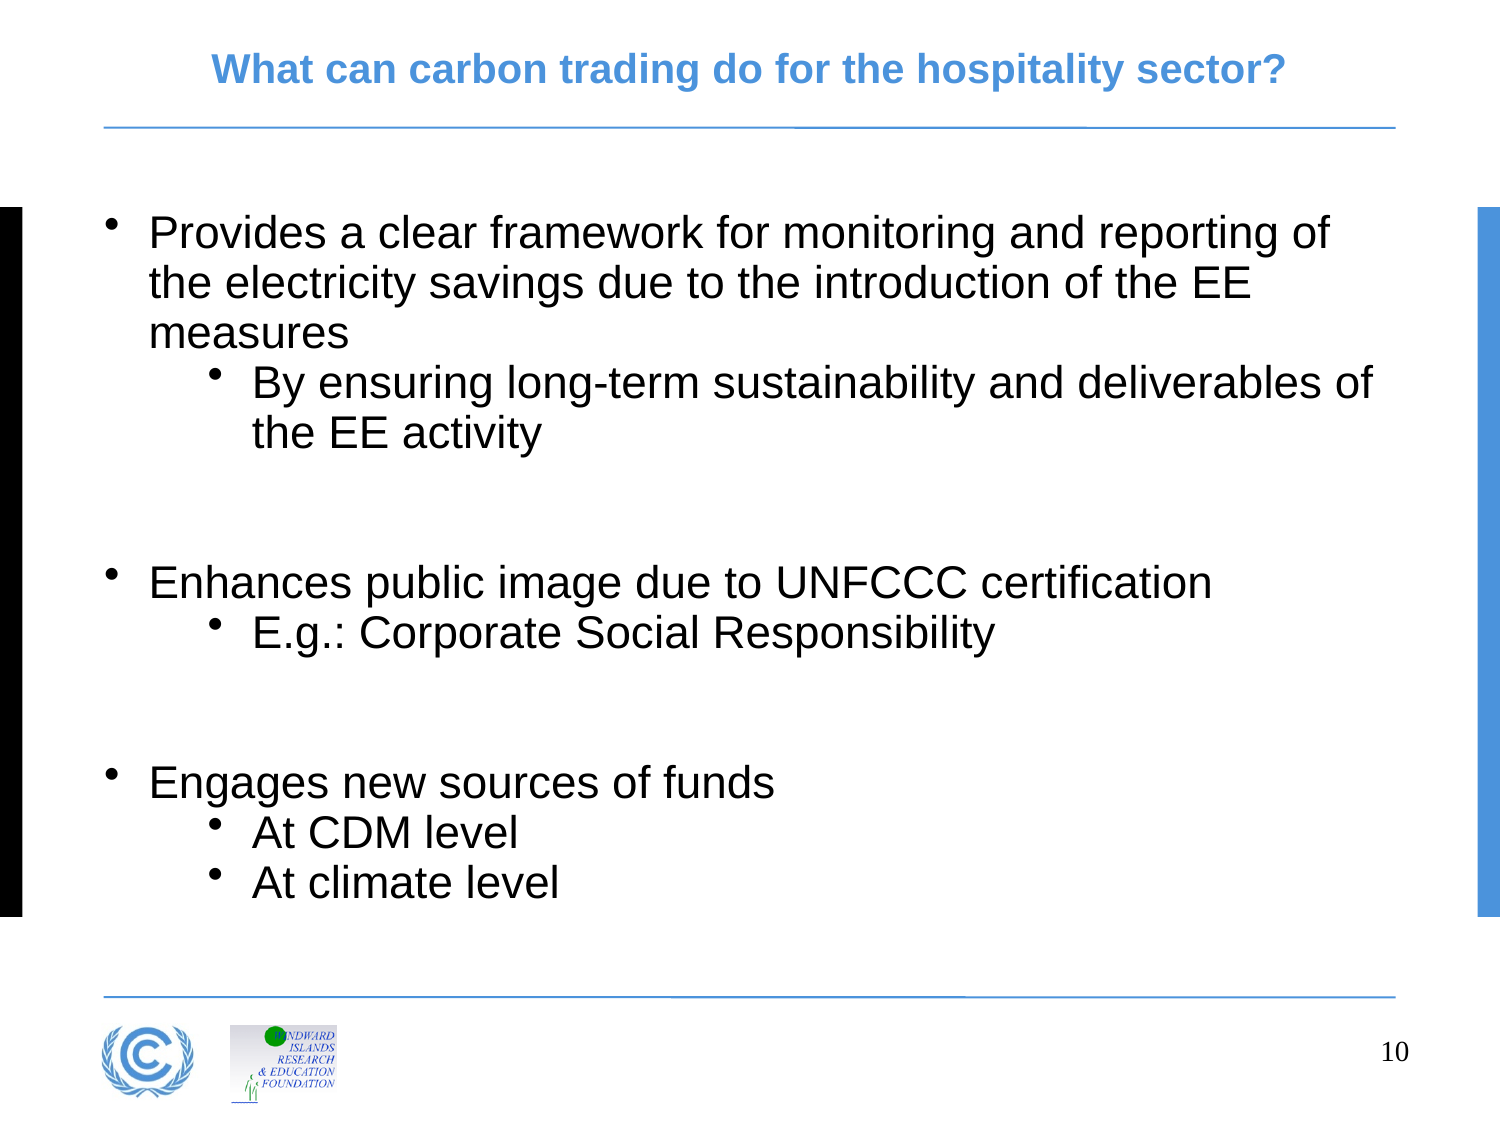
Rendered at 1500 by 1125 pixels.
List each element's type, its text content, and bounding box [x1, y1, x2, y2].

picture [101, 1001, 209, 1109]
slide_number 10 [1222, 1024, 1425, 1103]
picture [230, 1025, 337, 1105]
title What can carbon trading do for the hospitality sector? [104, 50, 1396, 103]
list Provides a clear framework for monitoring and reporting of the electricity savings due to the introduction of the EE measures By ensuring long-term sustainability and deliverables of the EE activity Enhances public image due to UNFCCC certification E.g.: Corporate Social Responsibility Engages new sources of funds At CDM level At climate level [104, 207, 1395, 918]
